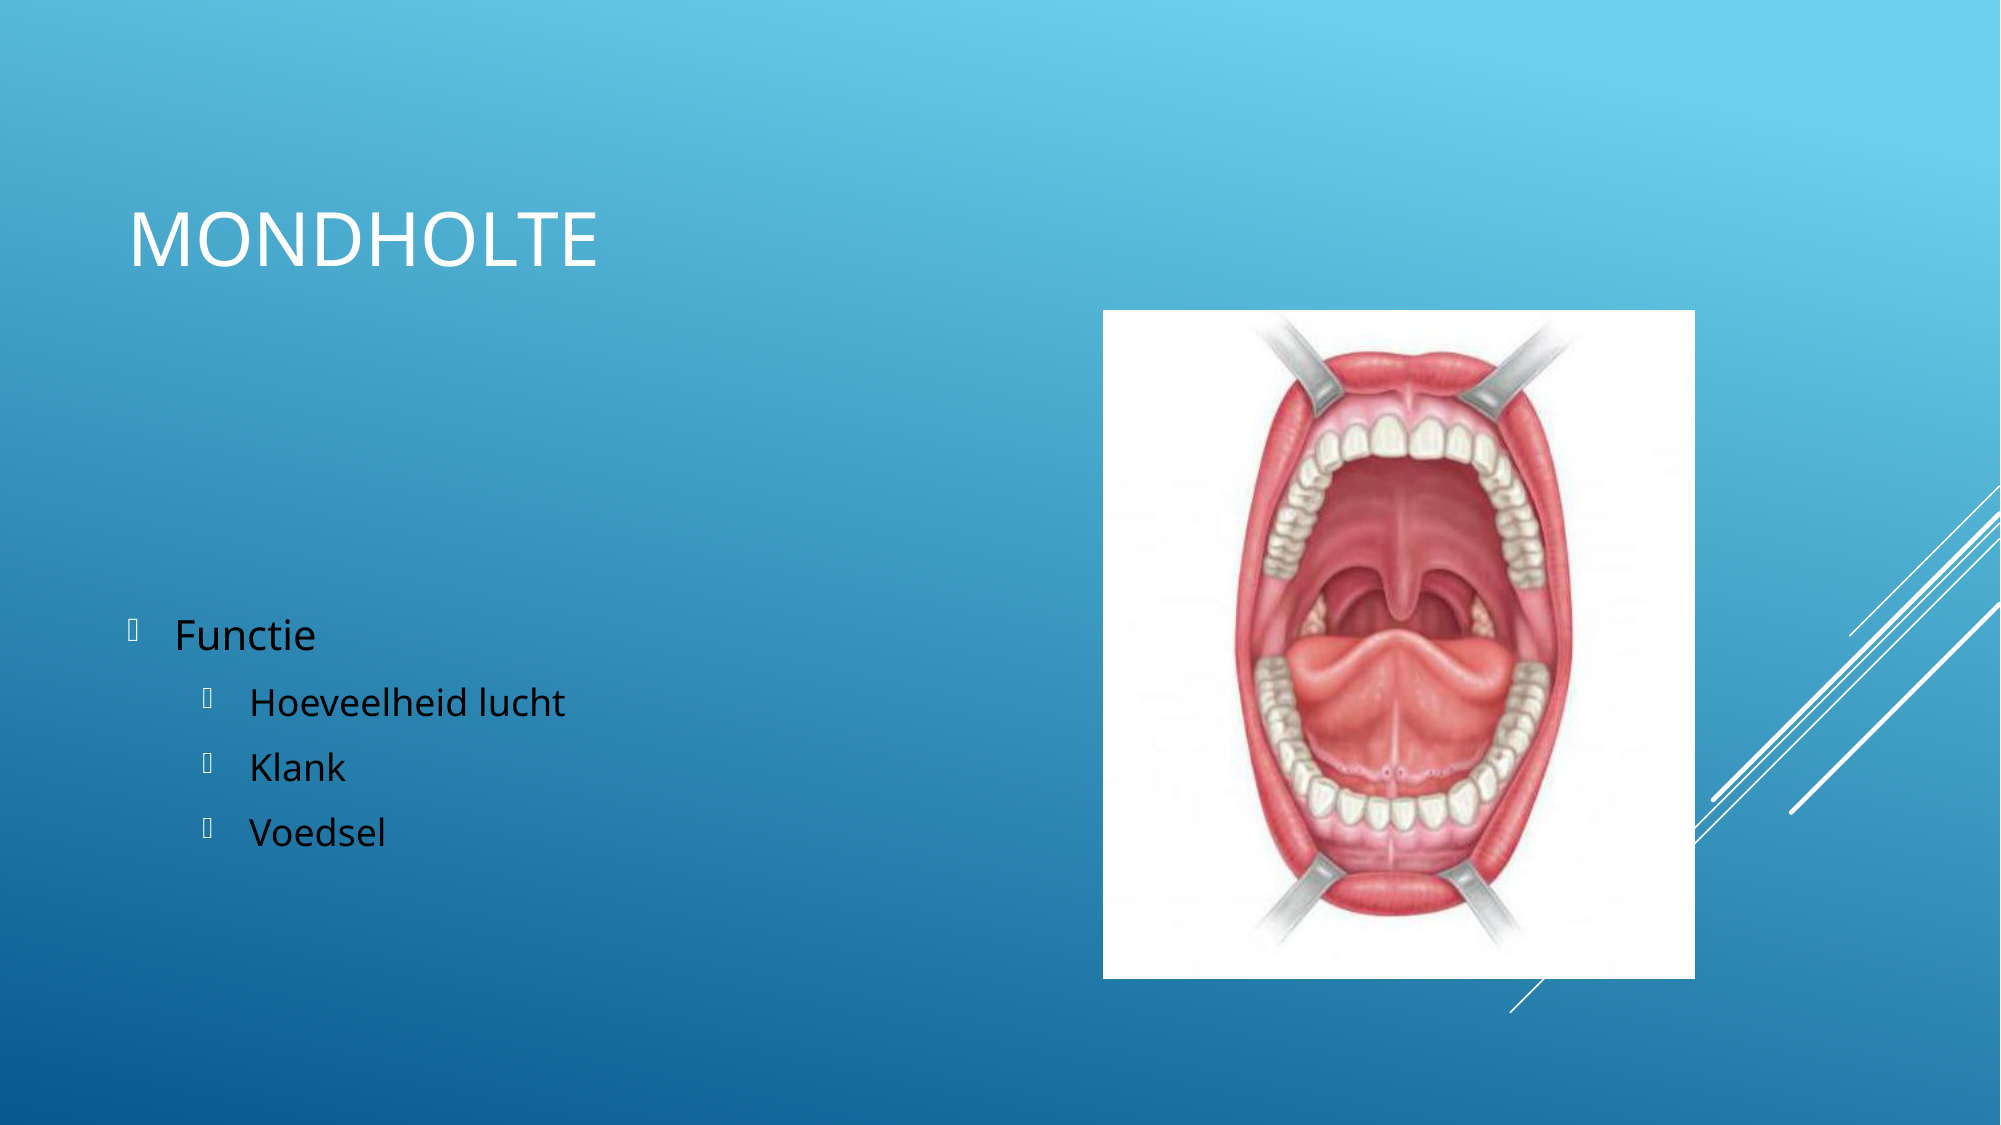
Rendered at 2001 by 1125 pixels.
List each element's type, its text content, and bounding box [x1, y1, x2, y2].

picture [1102, 310, 1696, 979]
list Functie Hoeveelheid lucht Klank Voedsel [112, 434, 1513, 1028]
title Mondholte [112, 112, 1513, 360]
